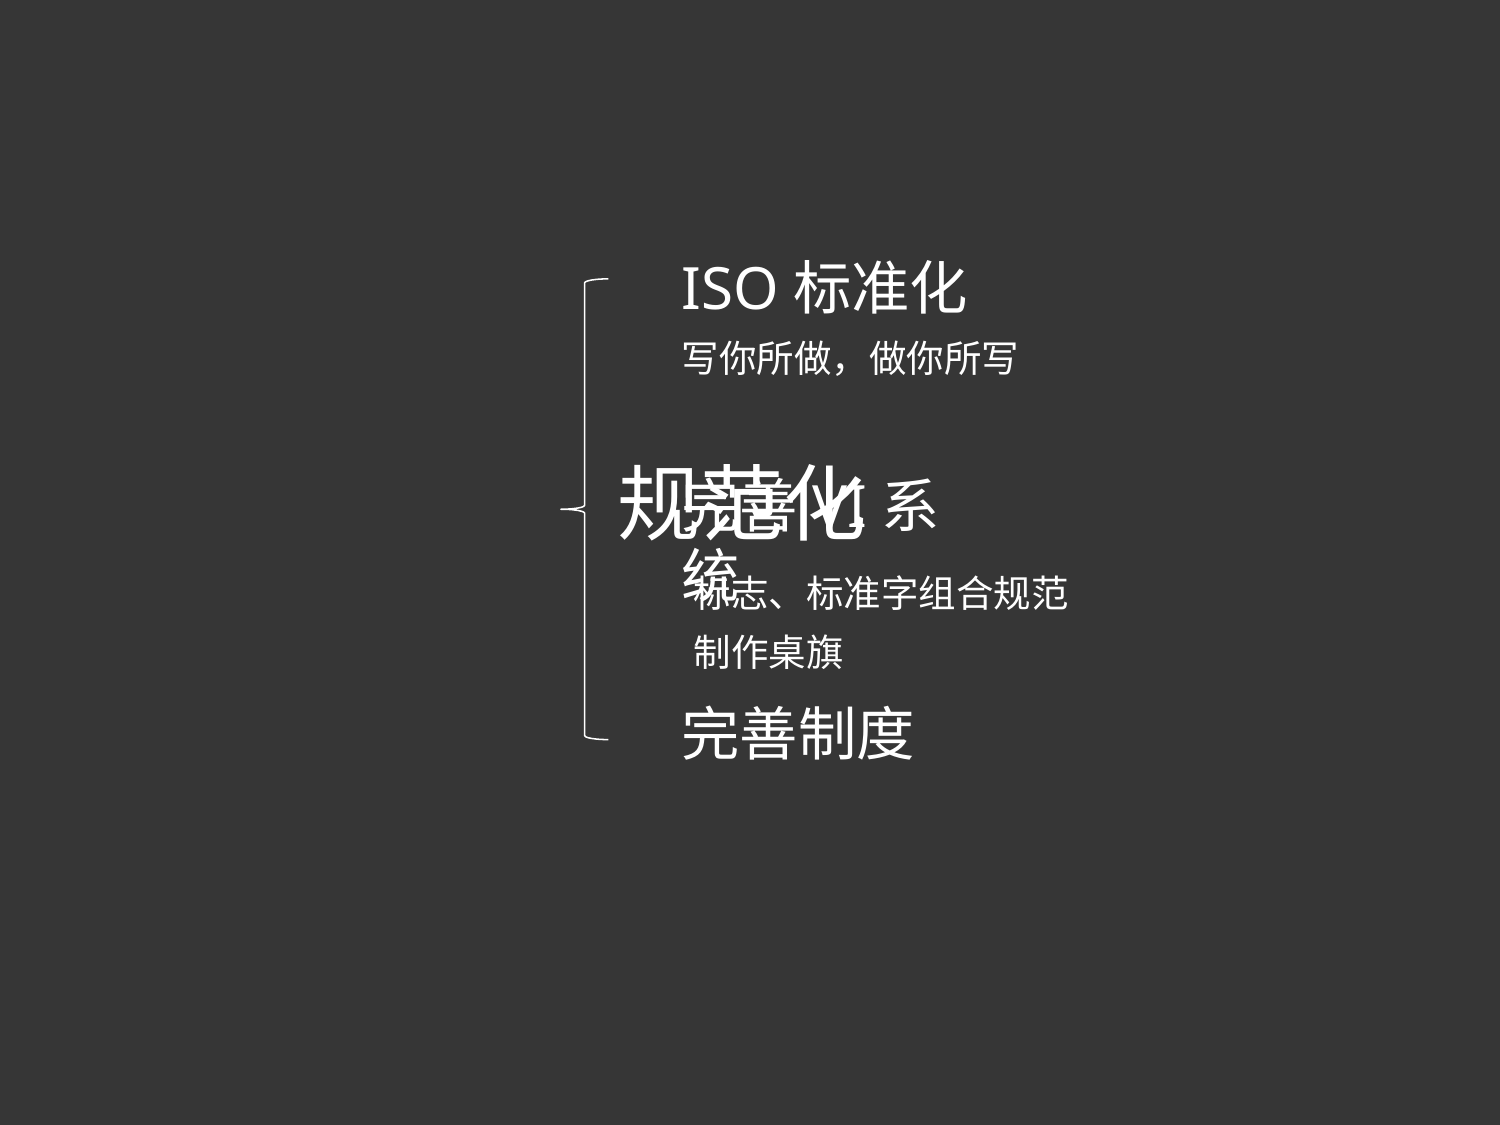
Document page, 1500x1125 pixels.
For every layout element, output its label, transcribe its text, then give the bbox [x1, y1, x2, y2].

text_box 写你所做，做你所写 [667, 327, 1046, 388]
text_box 完善VI系统 [667, 461, 987, 617]
text_box [560, 278, 609, 741]
text_box ISO标准化 [667, 243, 1019, 329]
text_box 完善制度 [667, 689, 939, 775]
text_box 规范化 [609, 444, 898, 559]
text_box 制作桌旗 [679, 621, 869, 682]
text_box 标志、标准字组合规范 [679, 562, 1093, 623]
